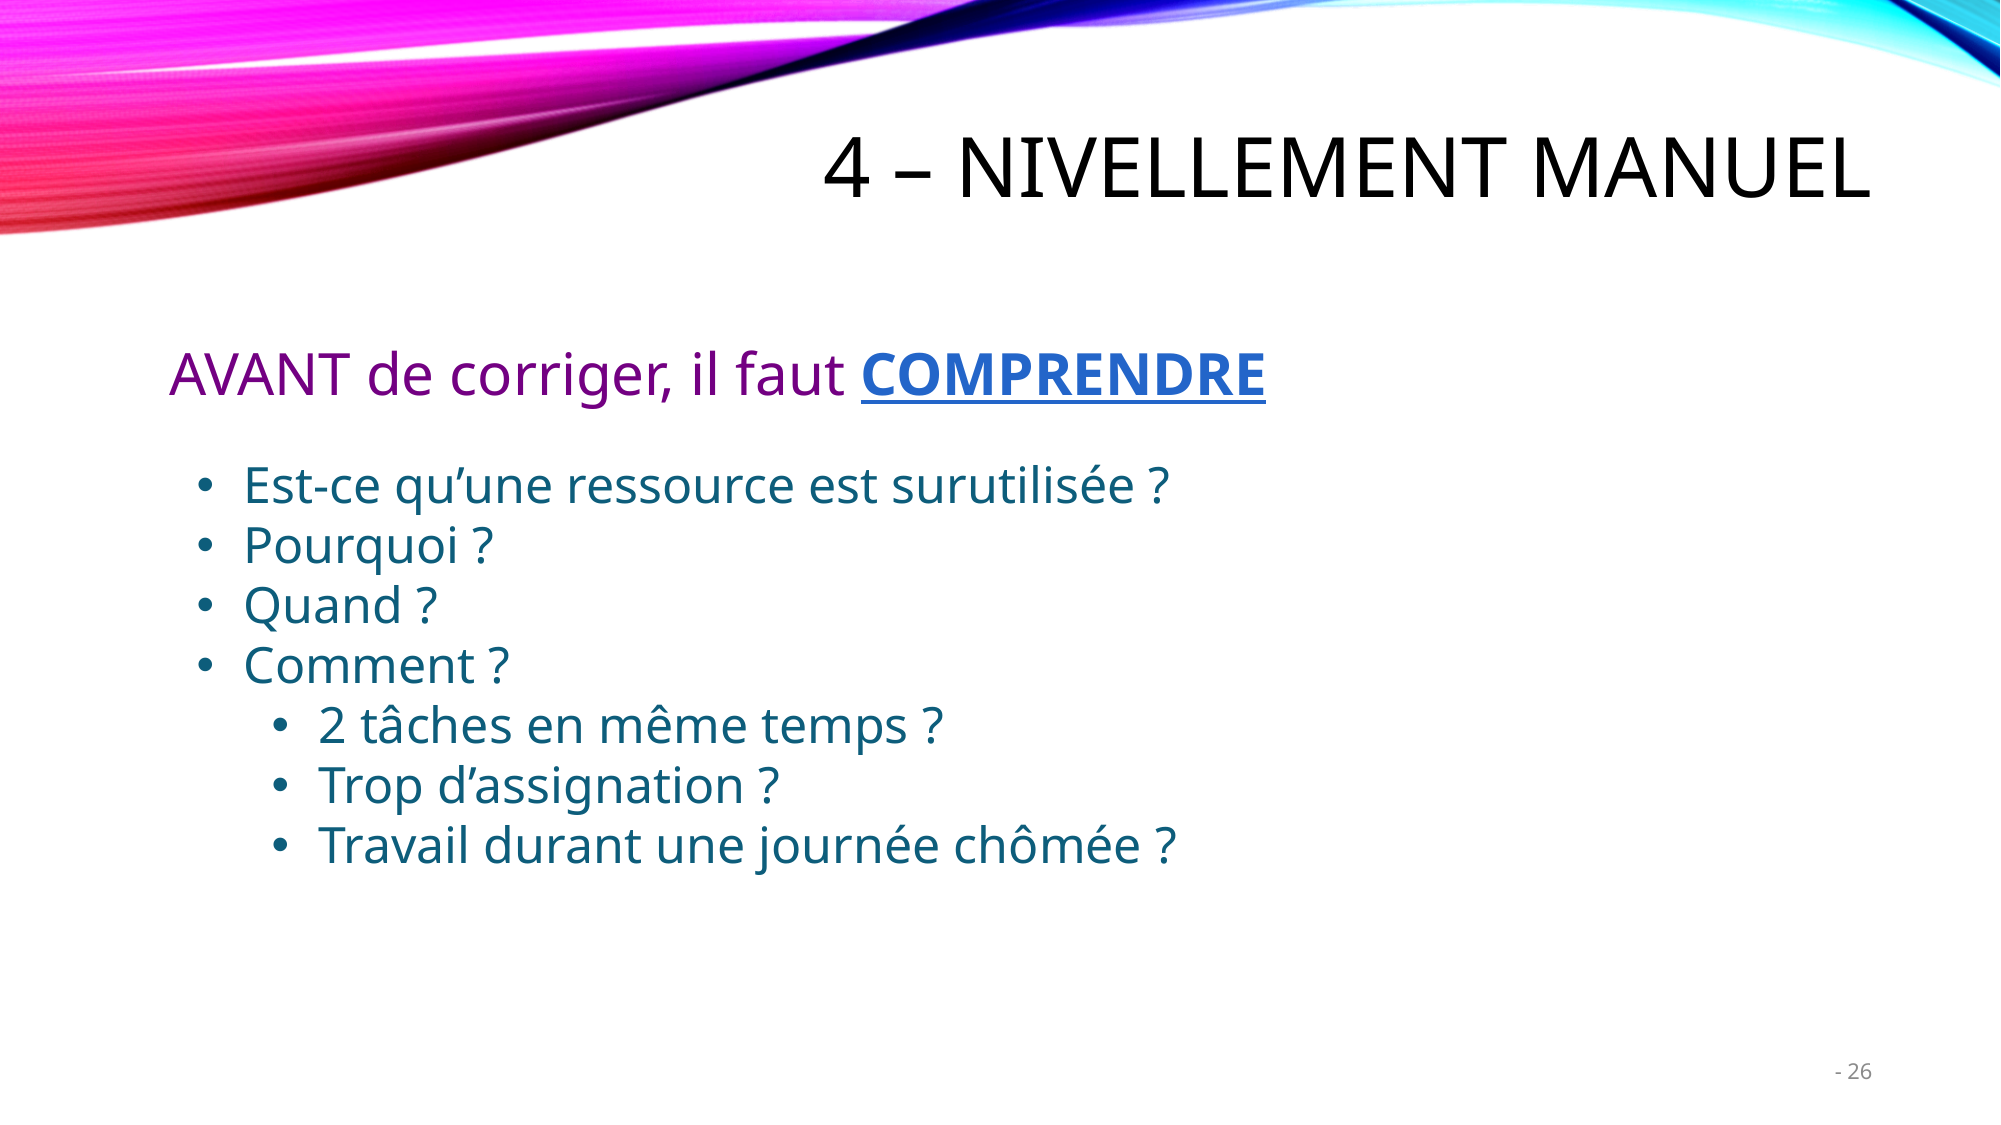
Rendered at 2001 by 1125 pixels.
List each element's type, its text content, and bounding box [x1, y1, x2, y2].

text_box AVANT de corriger, il faut COMPRENDRE [154, 259, 1841, 415]
title 4 – Nivellement Manuel [638, 64, 1888, 277]
picture [1910, 0, 2000, 45]
slide_number 26 [1808, 1042, 1888, 1103]
picture [1890, 0, 2000, 75]
picture [0, 0, 2000, 237]
text_box Est-ce qu’une ressource est surutilisée ? Pourquoi ? Quand ? Comment ? 2 tâches en même temps ? Trop d’assignation ? Travail durant une journée chômée ? [181, 446, 1746, 942]
